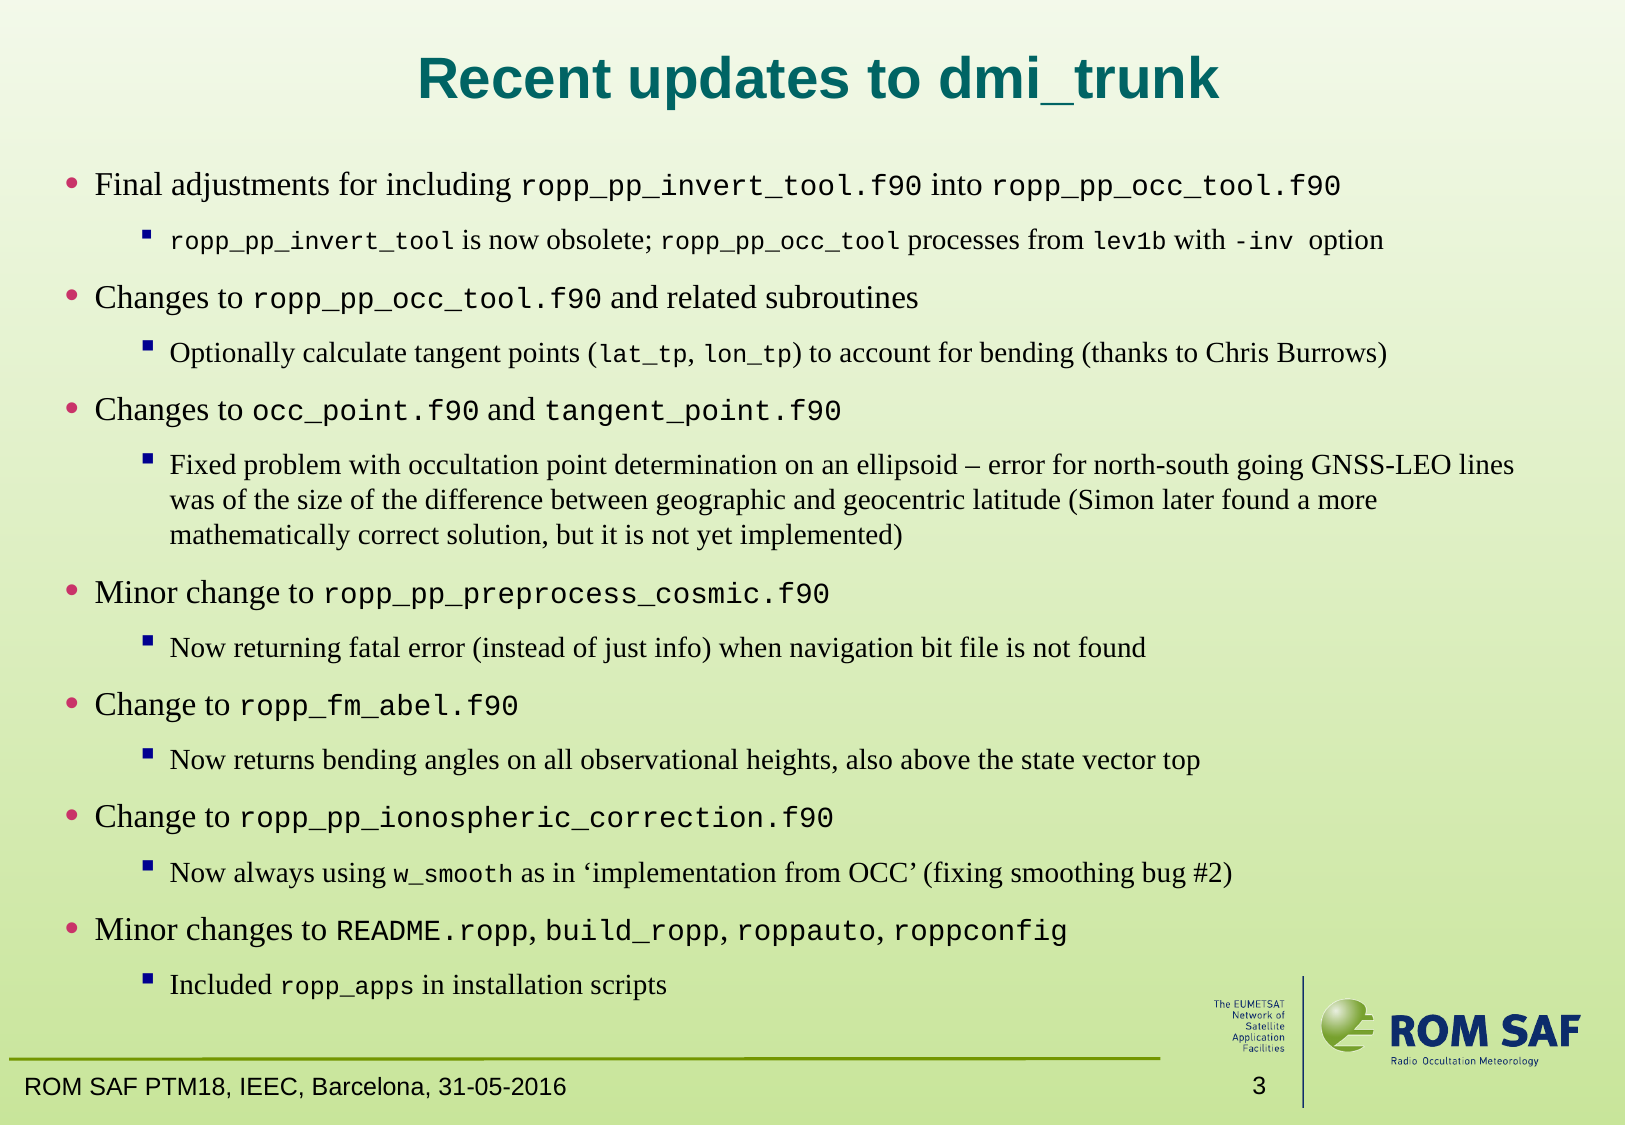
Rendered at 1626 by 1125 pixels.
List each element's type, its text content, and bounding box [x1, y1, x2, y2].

picture [1214, 976, 1581, 1108]
text_box Final adjustments for including ropp_pp_invert_tool.f90 into ropp_pp_occ_tool.f90 ropp_pp_invert_tool is now obsolete; ropp_pp_occ_tool processes from lev1b with -inv option Changes to ropp_pp_occ_tool.f90 and related subroutines Optionally calculate tangent points (lat_tp, lon_tp) to account for bending (thanks to Chris Burrows) Changes to occ_point.f90 and tangent_point.f90 Fixed problem with occultation point determination on an ellipsoid – error for north-south going GNSS-LEO lines was of the size of the difference between geographic and geocentric latitude (Simon later found a more mathematically correct solution, but it is not yet implemented) Minor change to ropp_pp_preprocess_cosmic.f90 Now returning fatal error (instead of just info) when navigation bit file is not found Change to ropp_fm_abel.f90 Now returns bending angles on all observational heights, also above the state vector top Change to ropp_pp_ionospheric_correction.f90 Now always using w_smooth as in ‘implementation from OCC’ (fixing smoothing bug #2) Minor changes to README.ropp, build_ropp, roppauto, roppconfig Included ropp_apps in installation scripts [50, 155, 1575, 1008]
title Recent updates to dmi_trunk [62, 24, 1576, 126]
